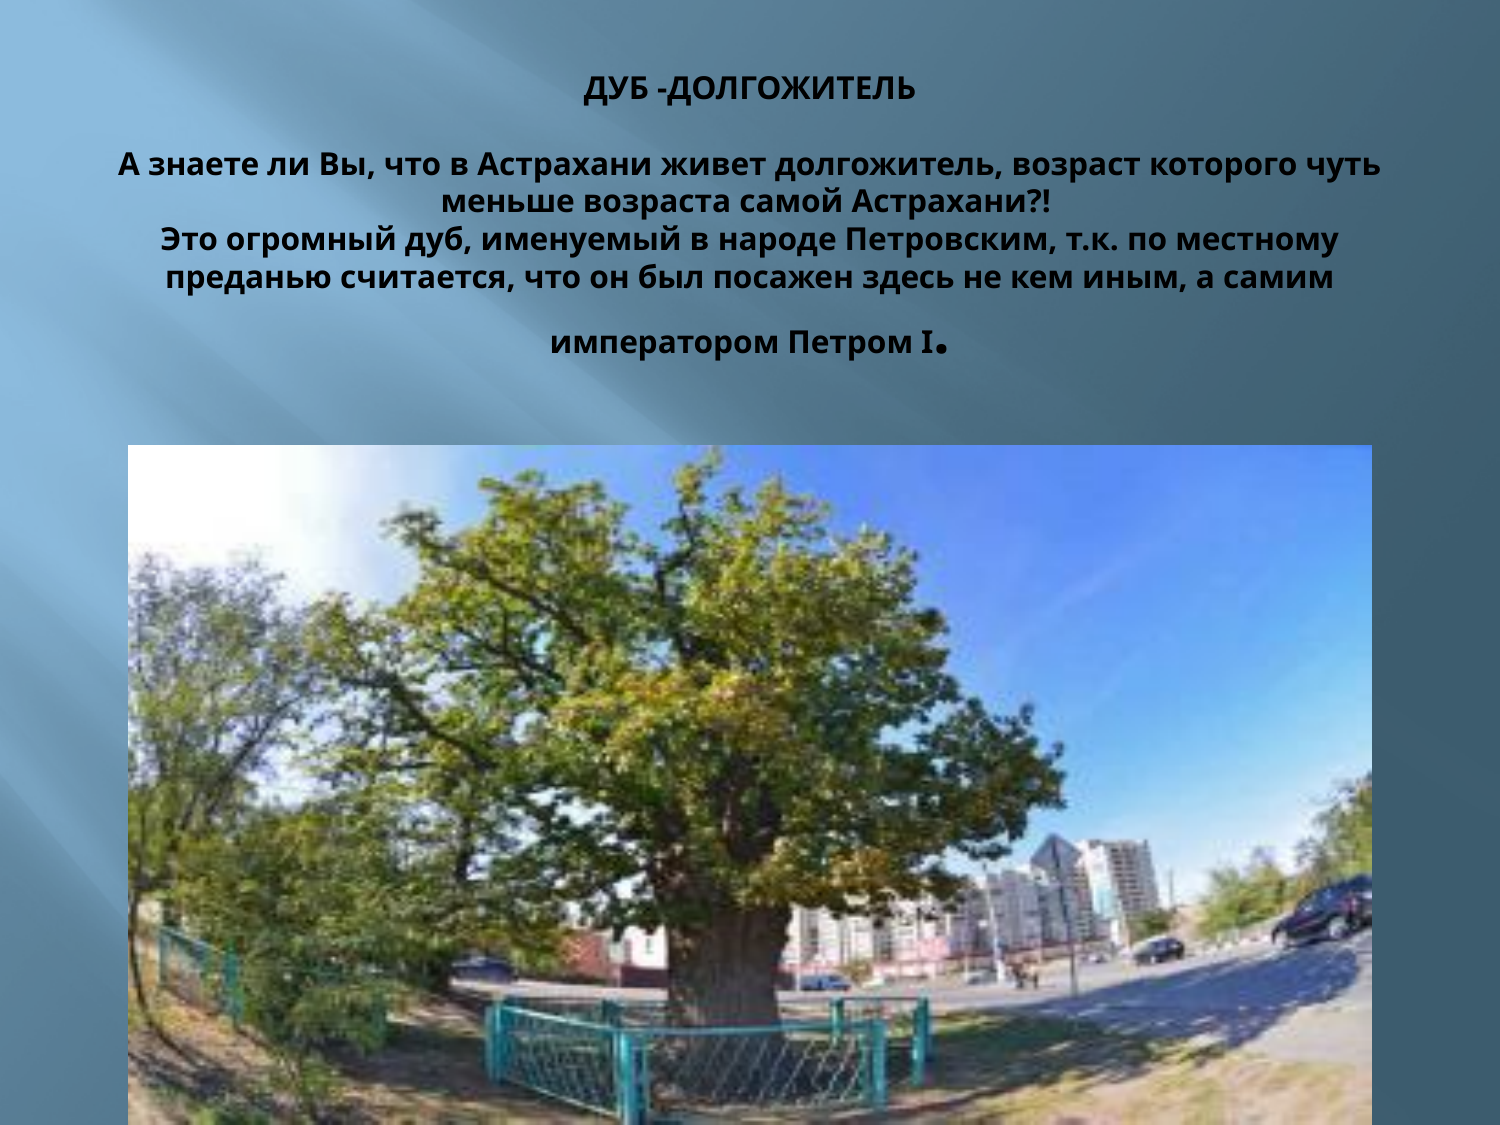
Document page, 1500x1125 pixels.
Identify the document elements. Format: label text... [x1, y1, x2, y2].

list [128, 445, 1372, 1125]
title ДУБ -ДОЛГОЖИТЕЛЬ А знаете ли Вы, что в Астрахани живет долгожитель, возраст которого чуть меньше возраста самой Астрахани?! Это огромный дуб, именуемый в народе Петровским, т.к. по местному преданью считается, что он был посажен здесь не кем иным, а самим императором Петром I. [75, 58, 1425, 375]
